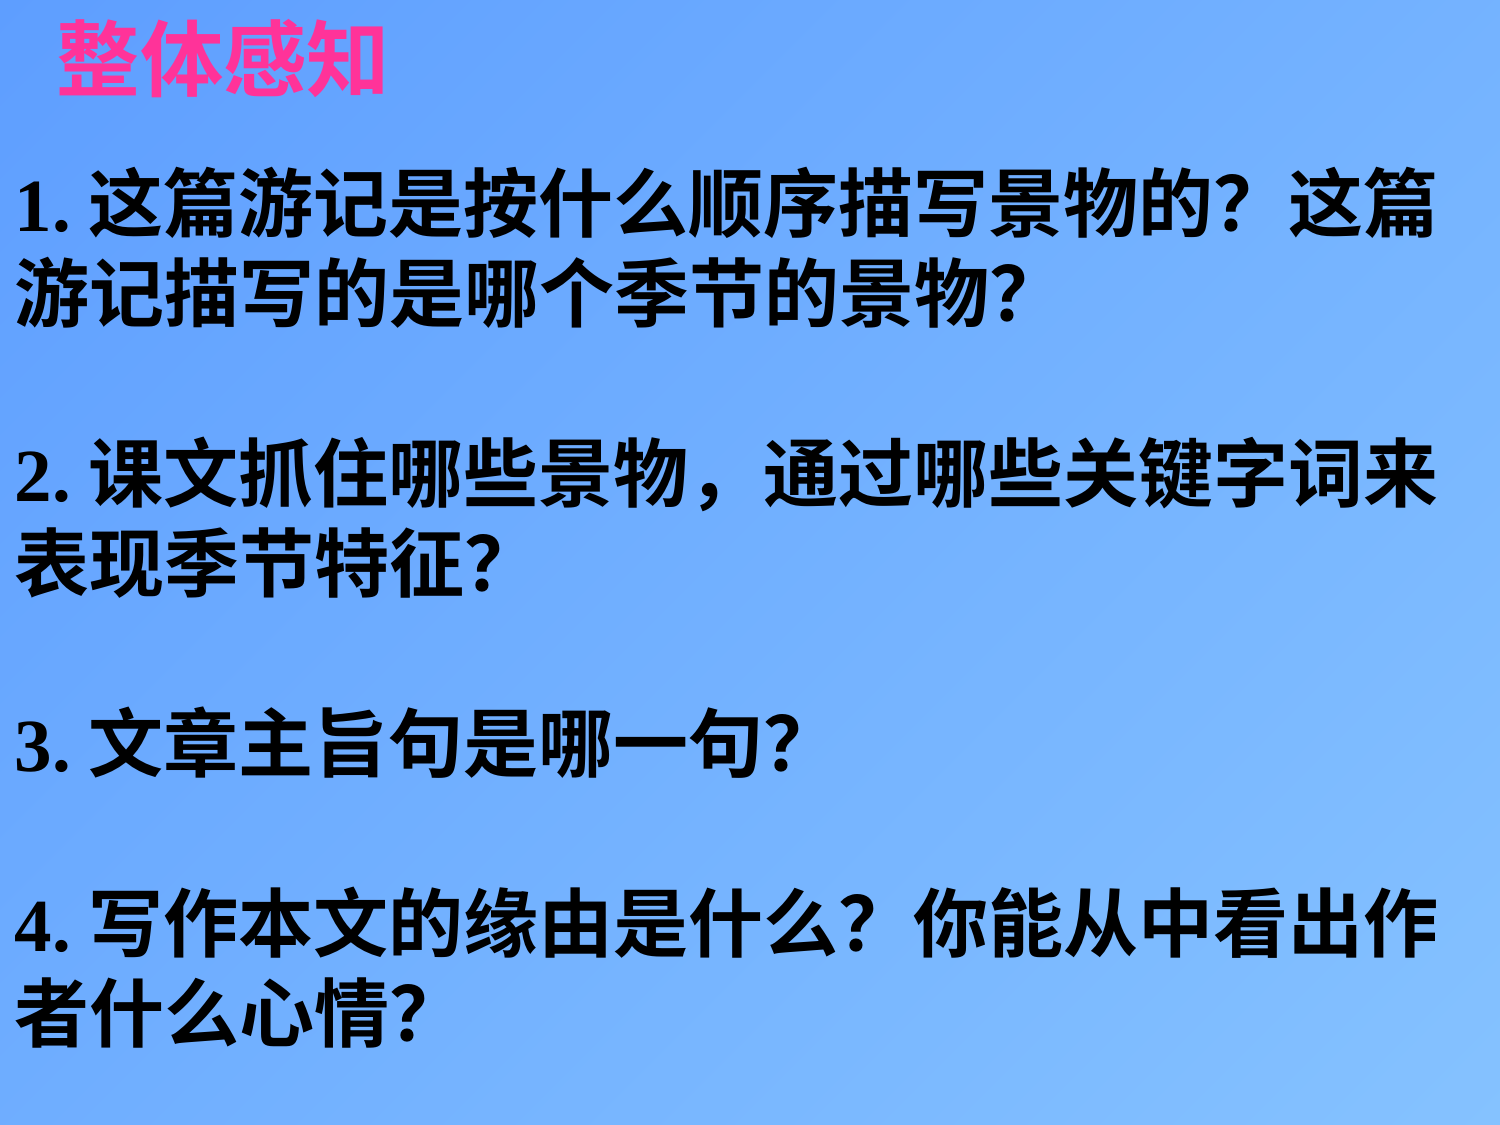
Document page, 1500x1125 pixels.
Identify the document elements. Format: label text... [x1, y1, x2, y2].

text_box 整体感知 [42, 0, 405, 115]
text_box 1.这篇游记是按什么顺序描写景物的？这篇游记描写的是哪个季节的景物？ 2.课文抓住哪些景物，通过哪些关键字词来表现季节特征？ 3.文章主旨句是哪一句？ 4.写作本文的缘由是什么？你能从中看出作者什么心情？ [0, 148, 1500, 1125]
